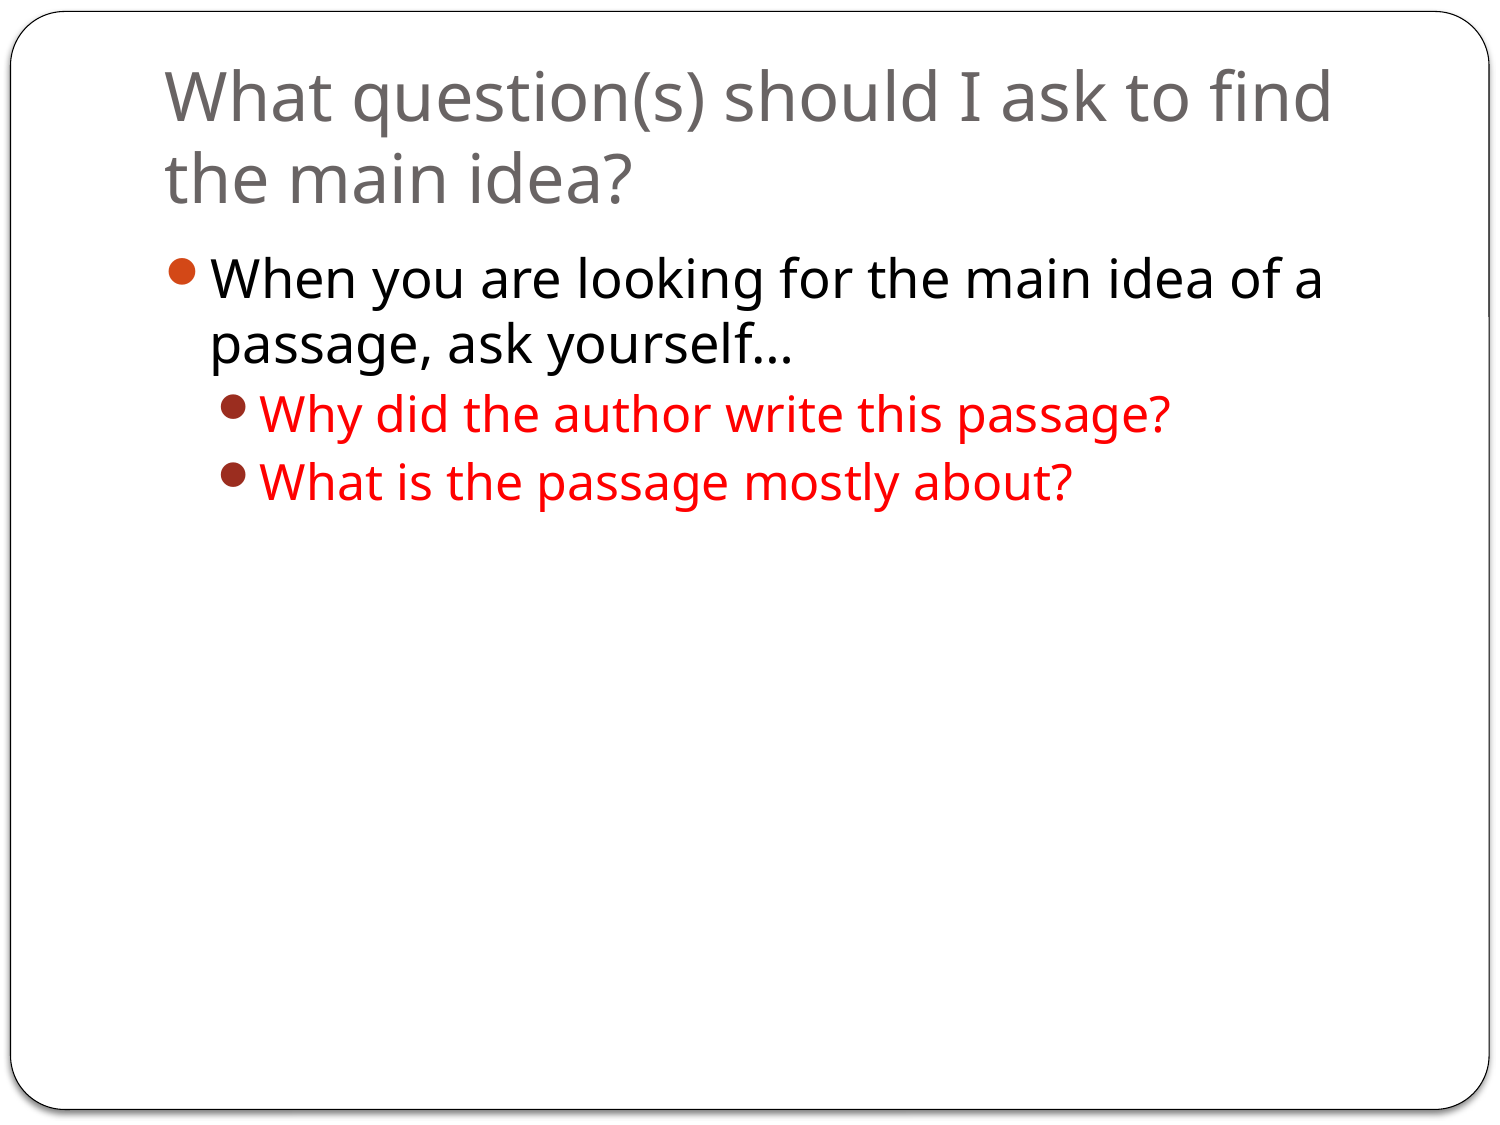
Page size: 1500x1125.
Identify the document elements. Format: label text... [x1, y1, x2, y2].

list When you are looking for the main idea of a passage, ask yourself… Why did the author write this passage? What is the passage mostly about? [150, 237, 1425, 988]
title What question(s) should I ask to find the main idea? [150, 45, 1425, 233]
